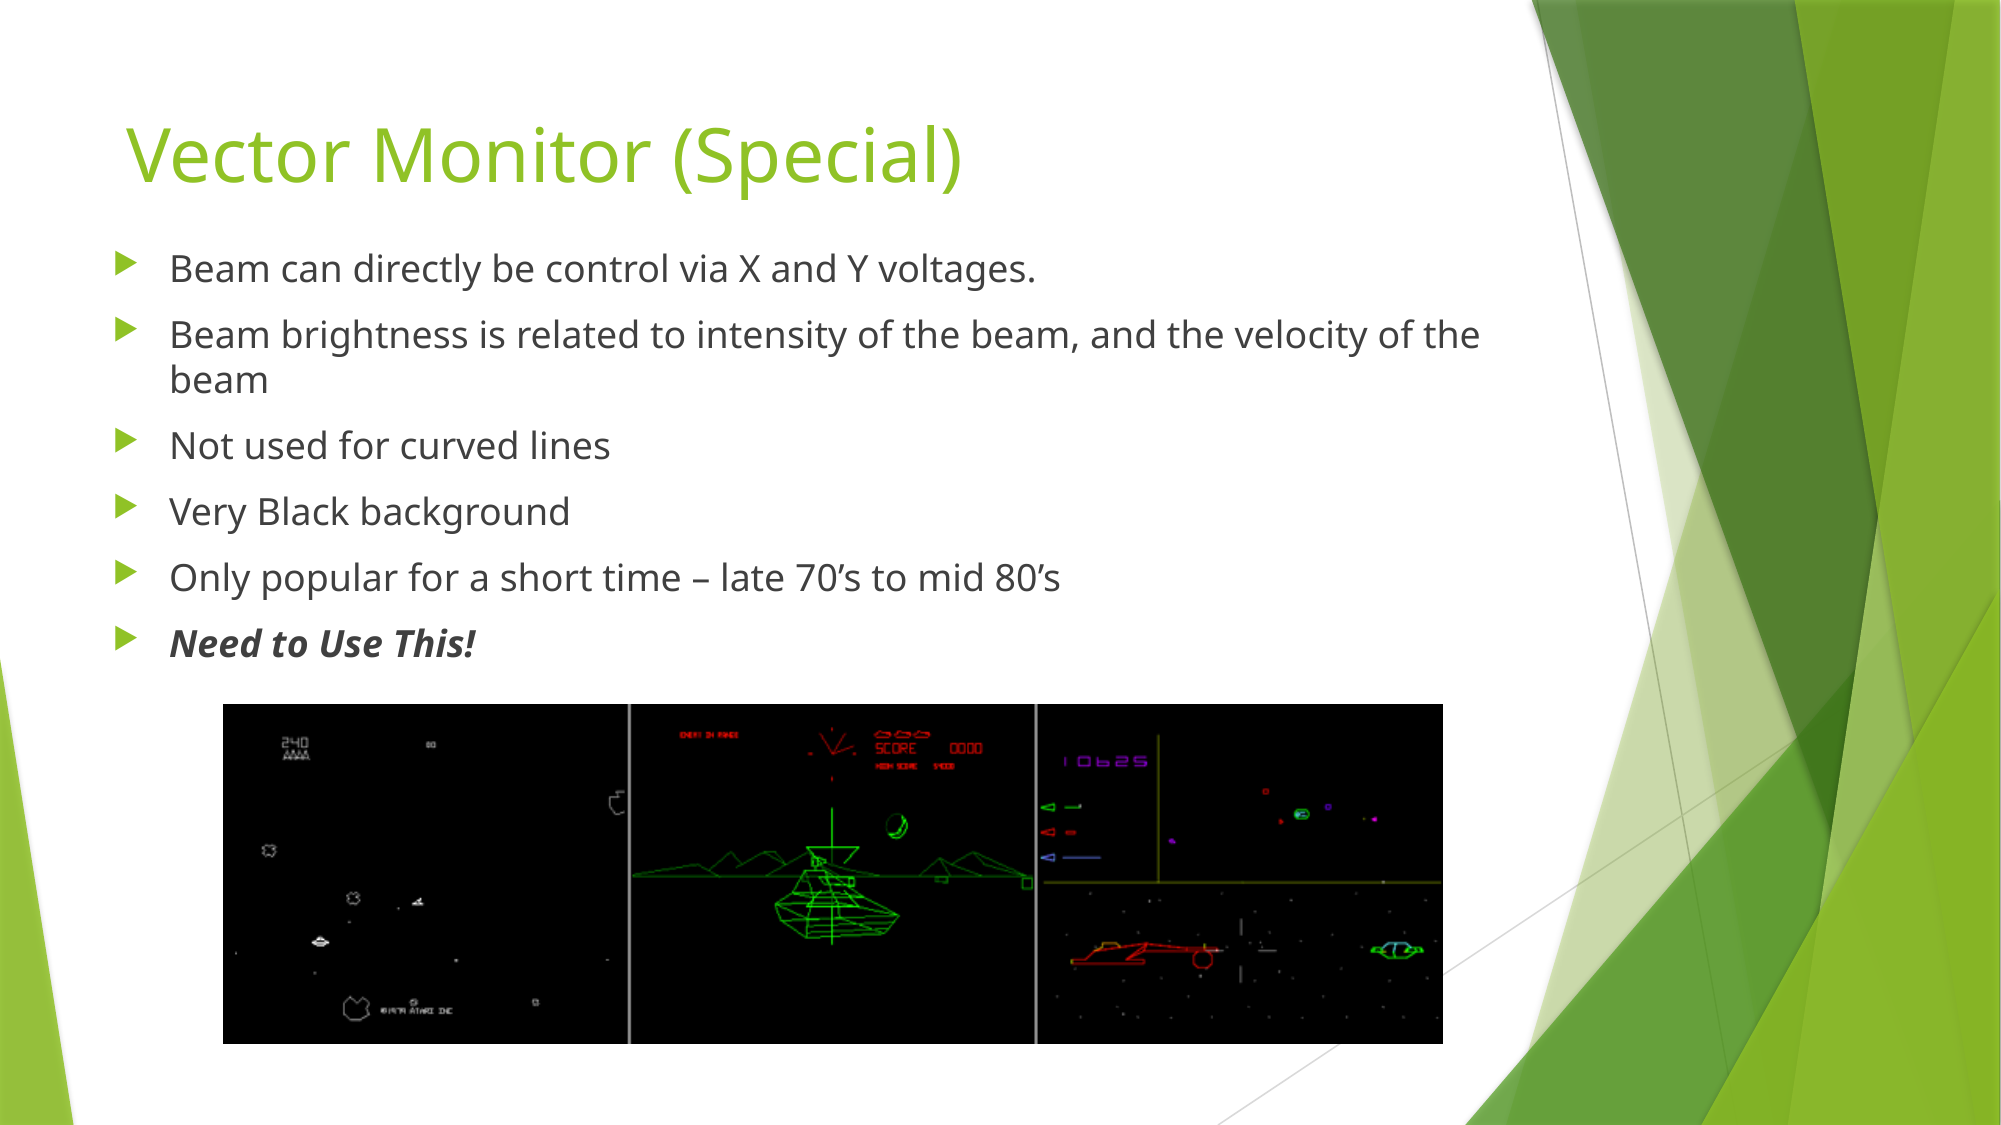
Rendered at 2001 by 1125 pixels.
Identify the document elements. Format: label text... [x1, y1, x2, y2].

list Beam can directly be control via X and Y voltages. Beam brightness is related to intensity of the beam, and the velocity of the beam Not used for curved lines Very Black background Only popular for a short time – late 70’s to mid 80’s Need to Use This! [97, 237, 1508, 875]
title Vector Monitor (Special) [111, 99, 1522, 317]
picture [223, 704, 1444, 1045]
